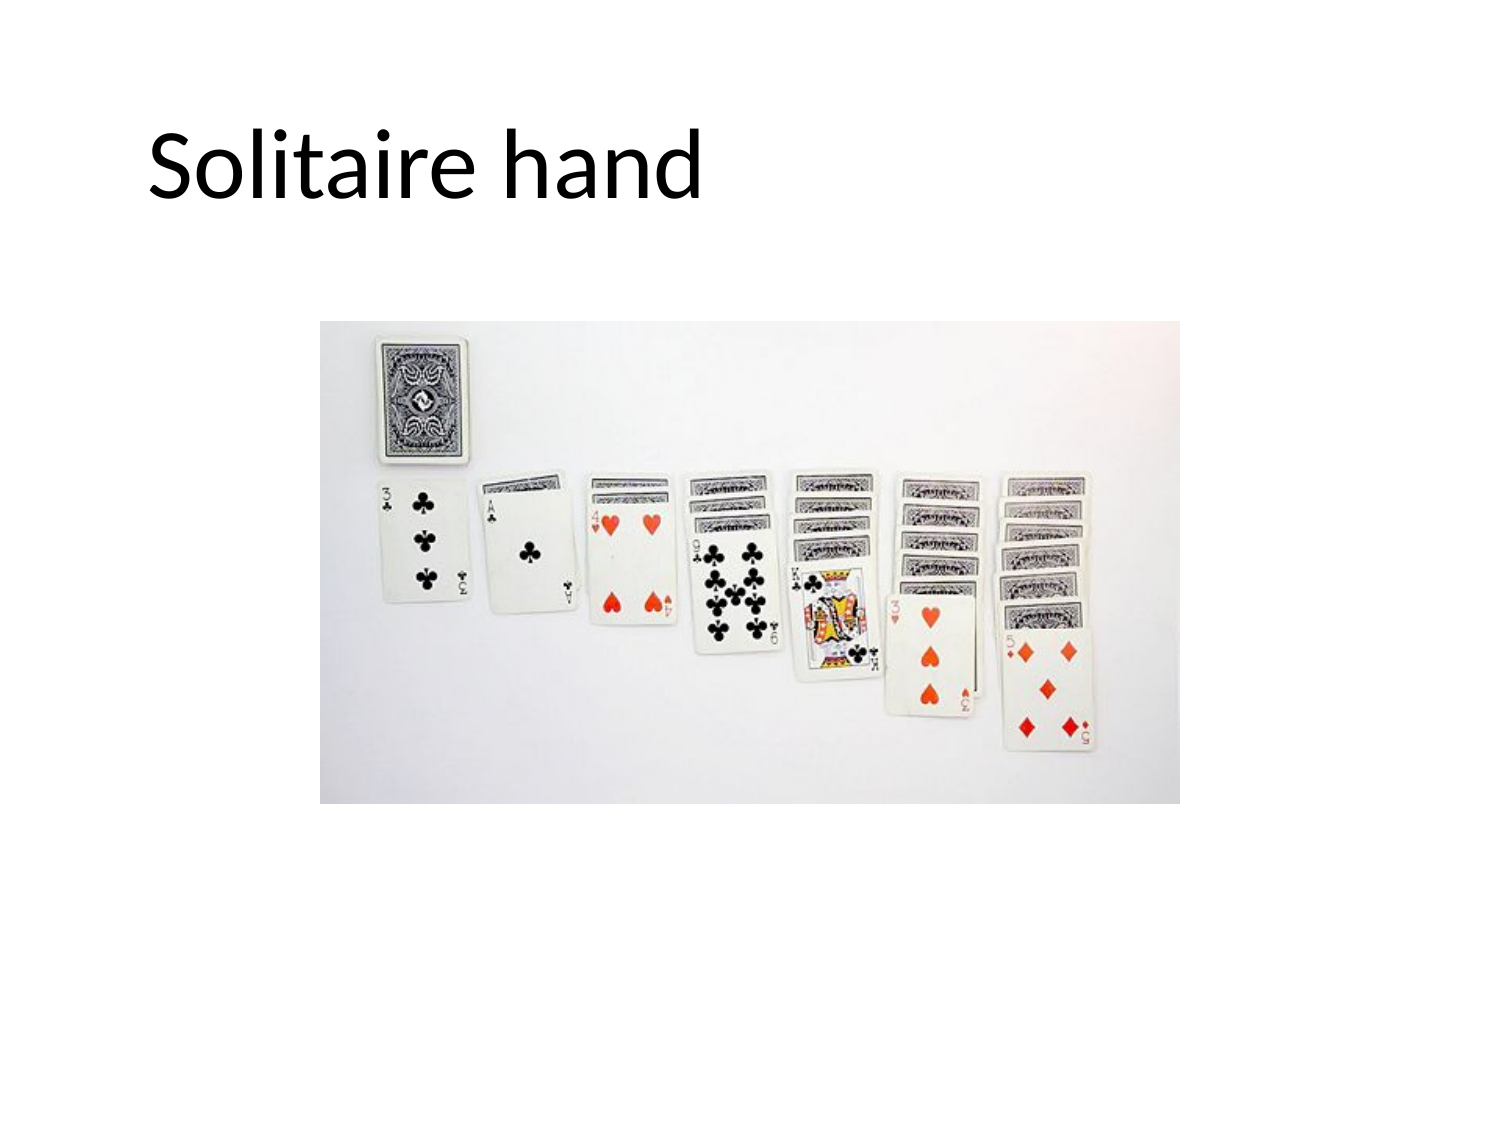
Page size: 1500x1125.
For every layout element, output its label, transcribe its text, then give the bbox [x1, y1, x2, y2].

picture [319, 320, 1181, 804]
text_box Solitaire hand [132, 91, 1396, 467]
